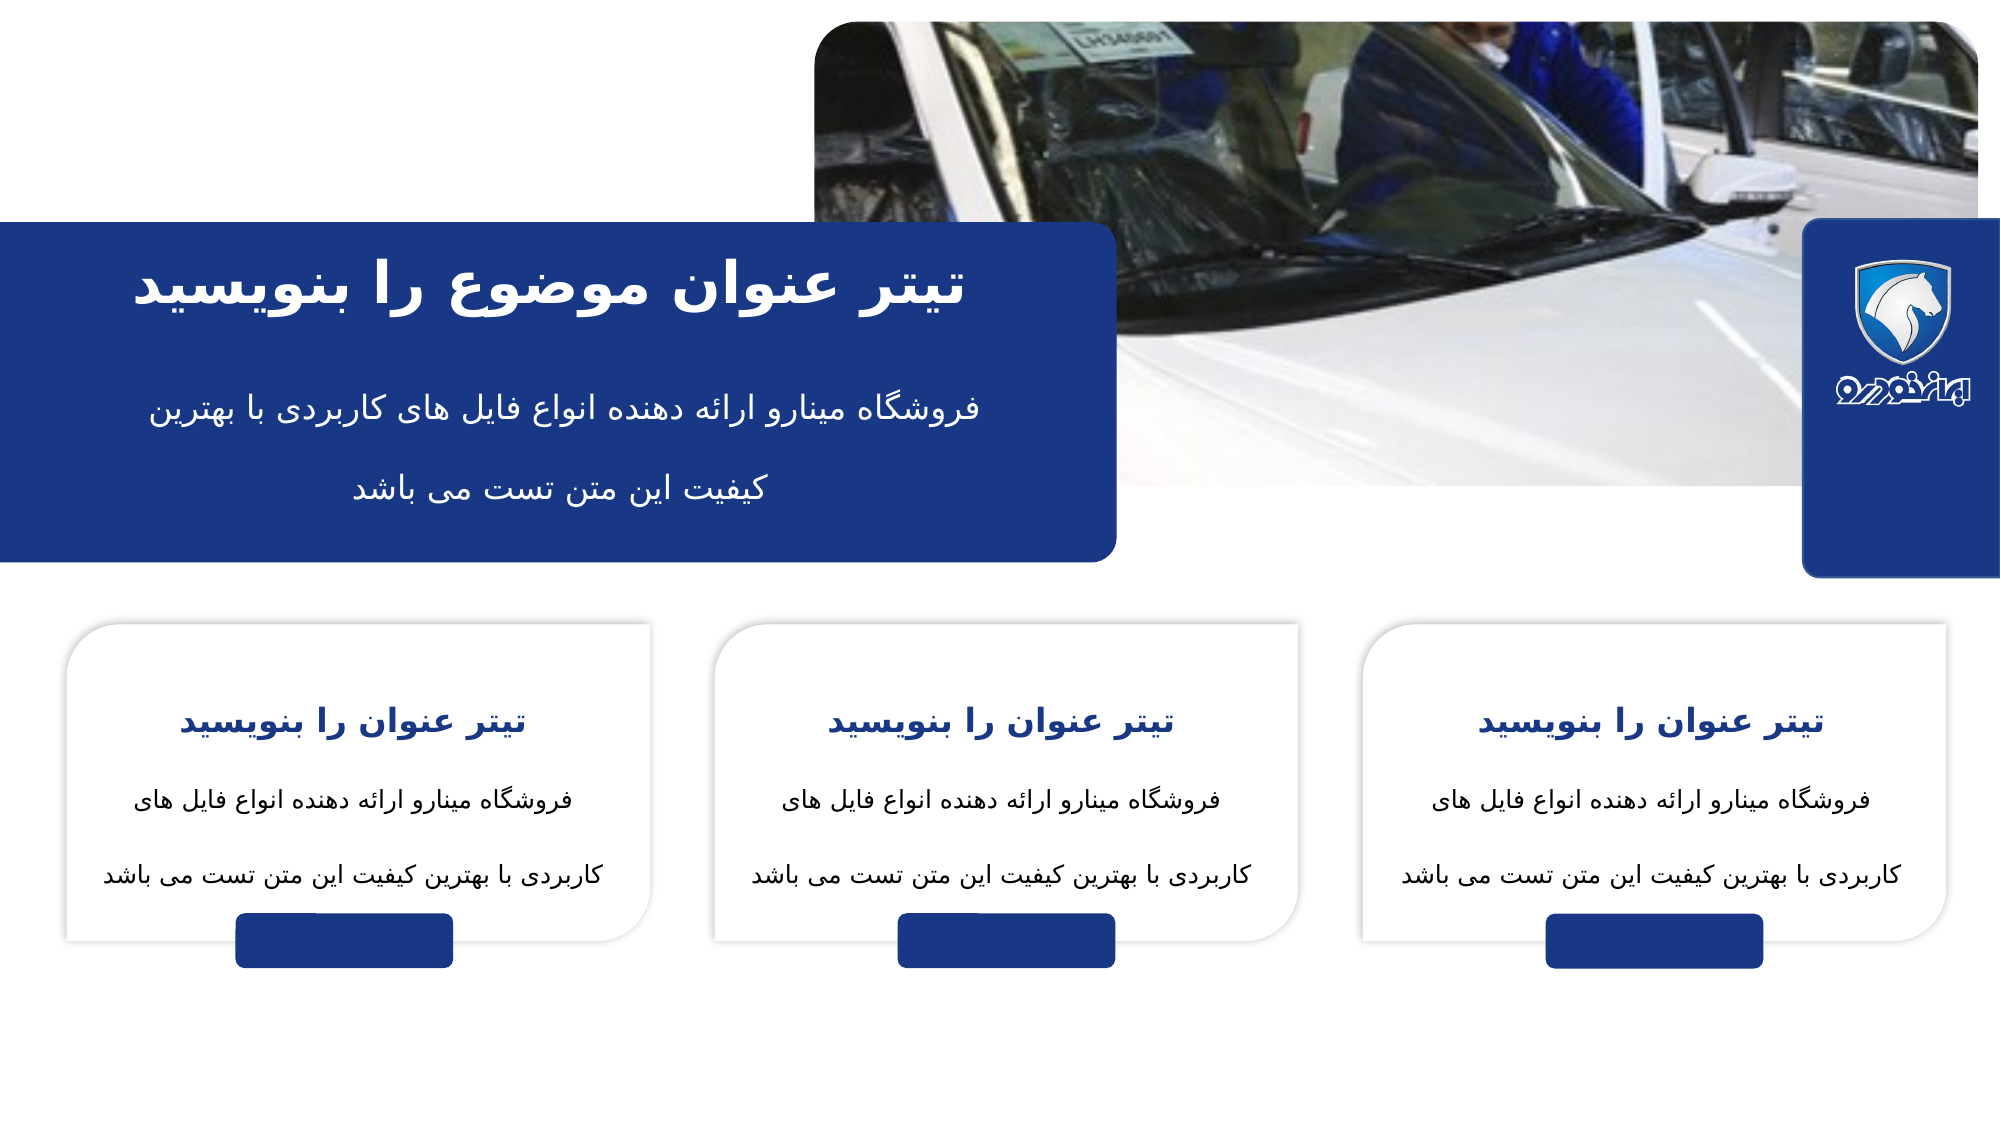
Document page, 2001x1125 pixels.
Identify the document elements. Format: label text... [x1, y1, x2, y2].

text_box فروشگاه مینارو ارائه دهنده انواع فایل های کاربردی با بهترین کیفیت این متن تست می باشد [95, 339, 1036, 514]
picture [814, 21, 1980, 487]
text_box [65, 623, 651, 943]
text_box تیتر عنوان را بنویسید فروشگاه مینارو ارائه دهنده انواع فایل های کاربردی با بهترین کیفیت این متن تست می باشد [87, 631, 620, 897]
text_box [1544, 912, 1765, 970]
text_box تیتر عنوان موضوع را بنویسید [27, 238, 814, 323]
text_box [1801, 218, 2000, 579]
text_box [234, 912, 455, 970]
text_box [1361, 623, 1948, 943]
text_box [713, 623, 1300, 943]
text_box تیتر عنوان را بنویسید فروشگاه مینارو ارائه دهنده انواع فایل های کاربردی با بهترین کیفیت این متن تست می باشد [1385, 631, 1918, 897]
text_box [896, 912, 1117, 970]
text_box [0, 221, 1118, 564]
text_box تیتر عنوان را بنویسید فروشگاه مینارو ارائه دهنده انواع فایل های کاربردی با بهترین کیفیت این متن تست می باشد [735, 631, 1268, 897]
